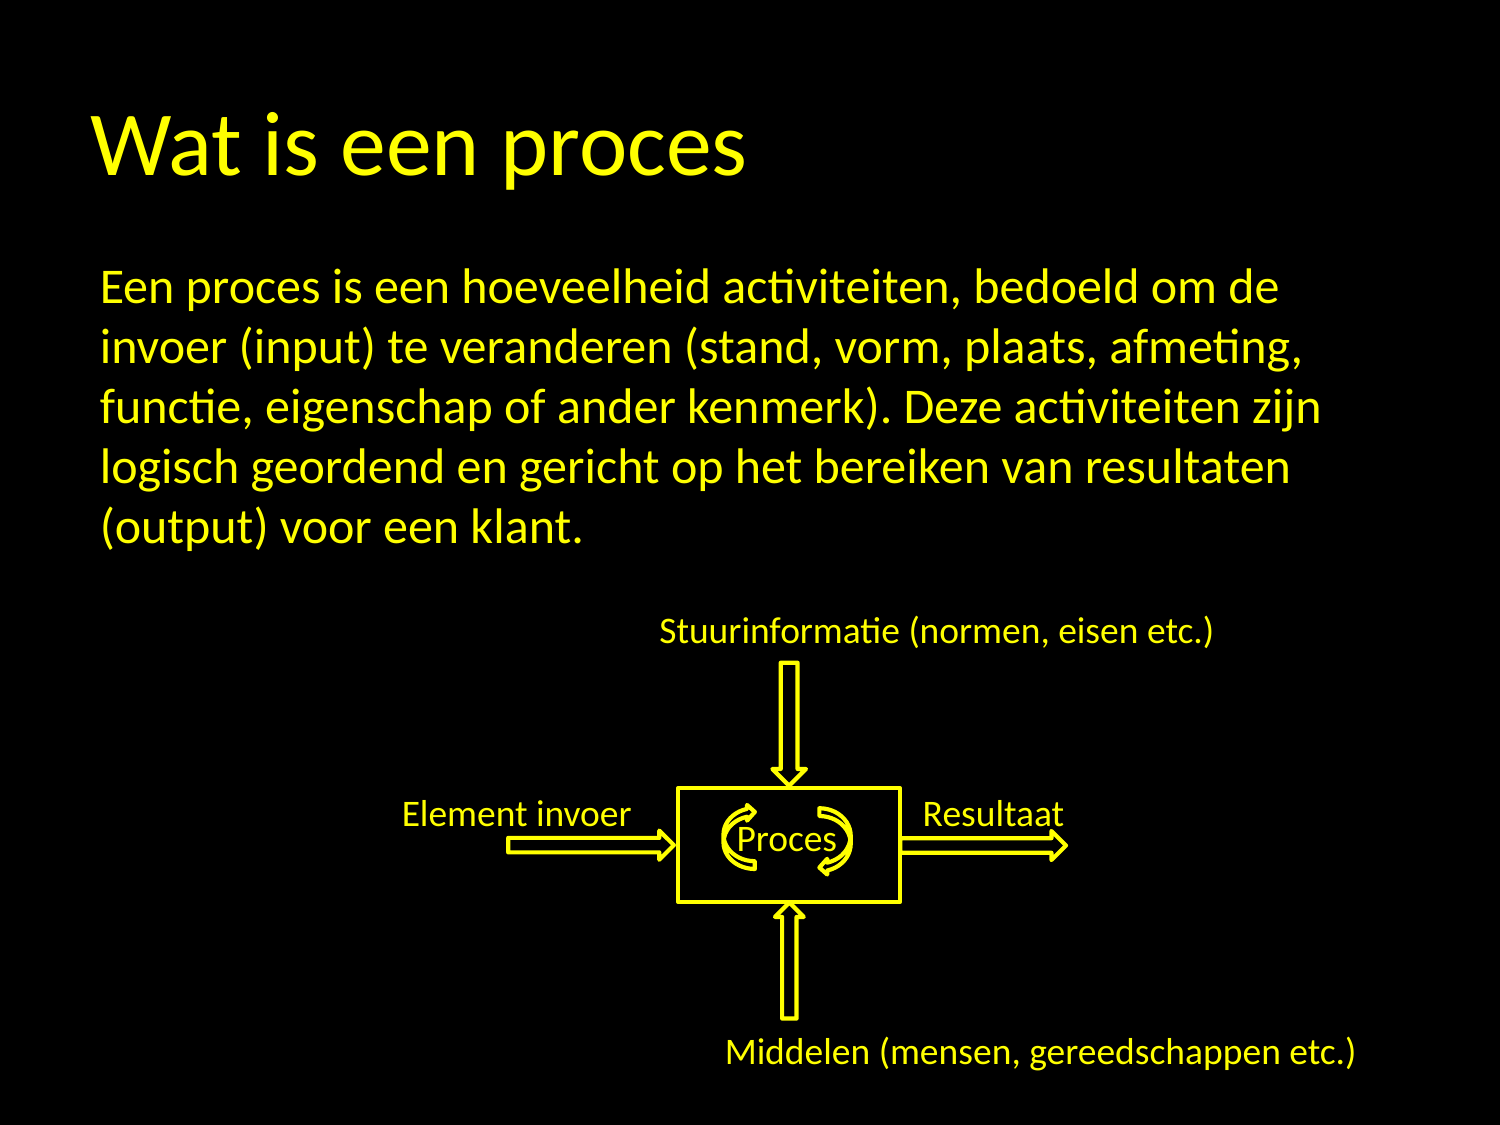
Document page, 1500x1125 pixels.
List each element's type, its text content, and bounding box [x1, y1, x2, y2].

text_box [817, 866, 842, 877]
text_box [773, 900, 806, 1019]
text_box [735, 866, 757, 872]
text_box Een proces is een hoeveelheid activiteiten, bedoeld om de invoer (input) te veranderen (stand, vorm, plaats, afmeting, functie, eigenschap of ander kenmerk). Deze activiteiten zijn logisch geordend en gericht op het bereiken van resultaten (output) voor een klant. [85, 246, 1422, 562]
title Wat is een proces [75, 45, 1425, 233]
text_box Element invoer [387, 781, 647, 842]
text_box [770, 660, 808, 788]
text_box Proces [721, 806, 853, 866]
text_box Stuurinformatie (normen, eisen etc.) [644, 598, 1230, 659]
text_box [676, 786, 902, 904]
text_box [506, 828, 676, 862]
text_box Resultaat [907, 781, 1080, 842]
text_box [898, 836, 1069, 863]
text_box Middelen (mensen, gereedschappen etc.) [709, 1019, 1373, 1080]
